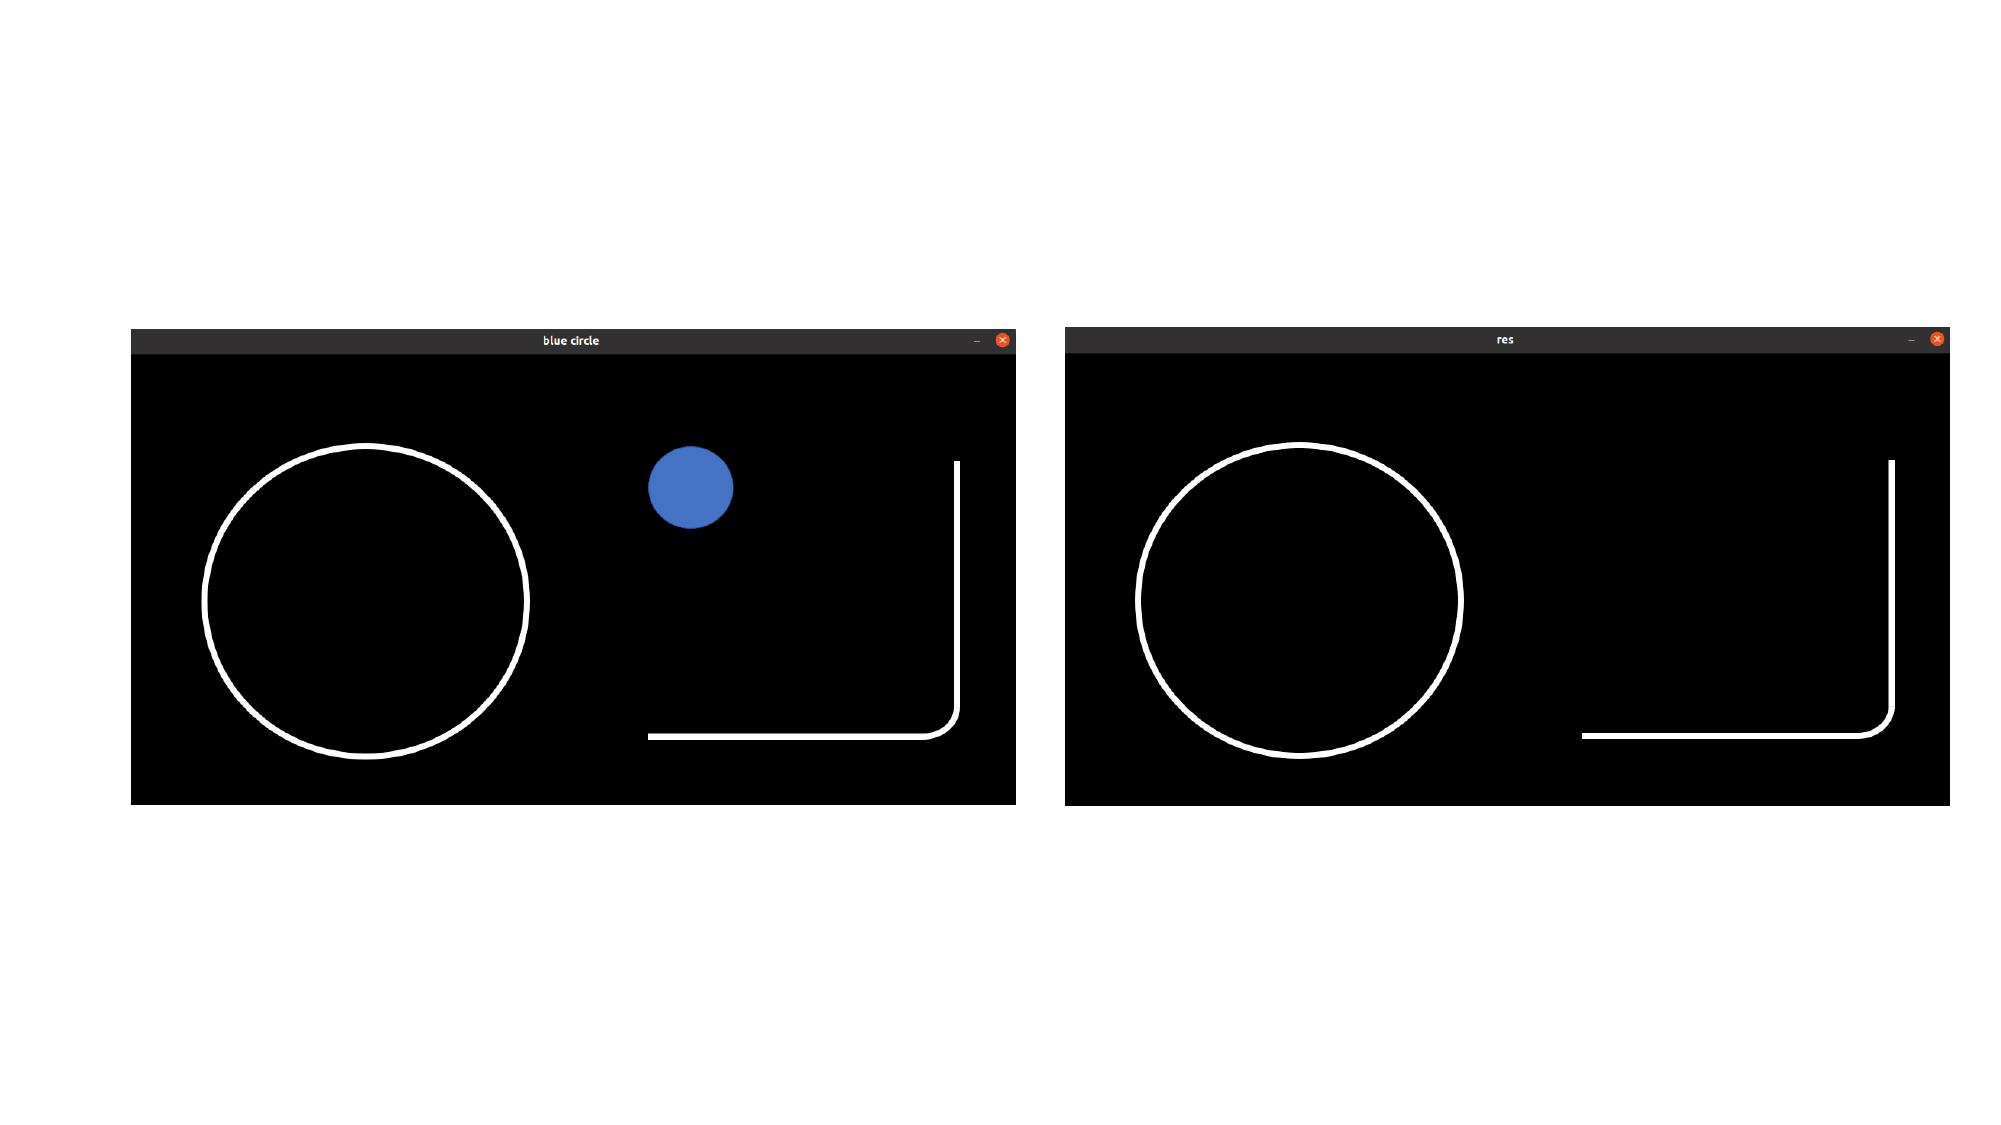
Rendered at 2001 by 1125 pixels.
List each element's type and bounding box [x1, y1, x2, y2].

picture [1065, 327, 1950, 806]
picture [131, 329, 1016, 805]
